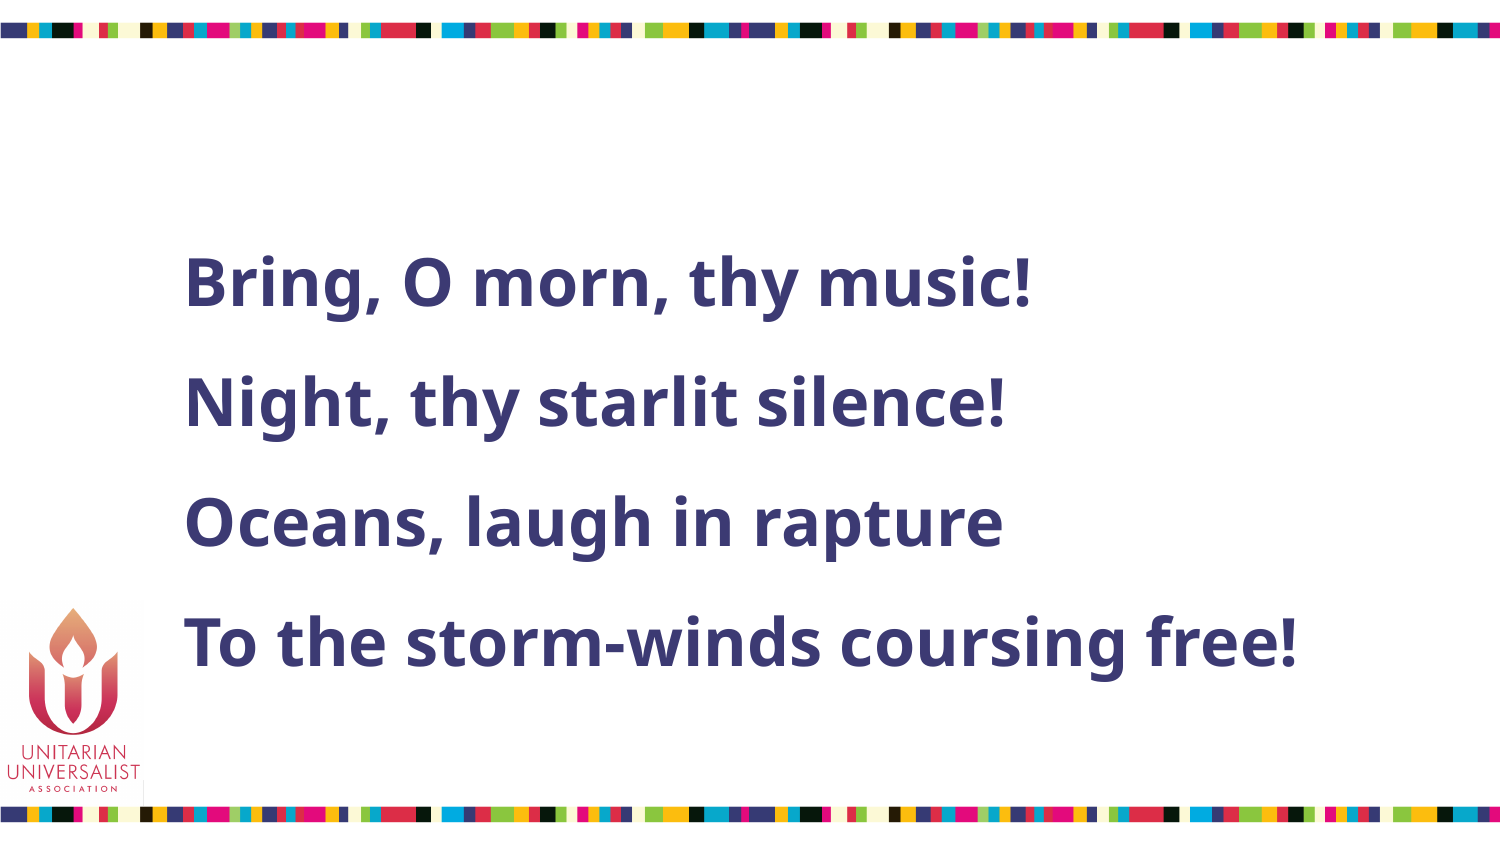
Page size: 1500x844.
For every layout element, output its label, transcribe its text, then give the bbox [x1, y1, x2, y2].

picture [0, 22, 1500, 40]
text_box Bring, O morn, thy music! Night, thy starlit silence! Oceans, laugh in rapture To the storm-winds coursing free! [168, 184, 1398, 695]
picture [0, 600, 1500, 824]
